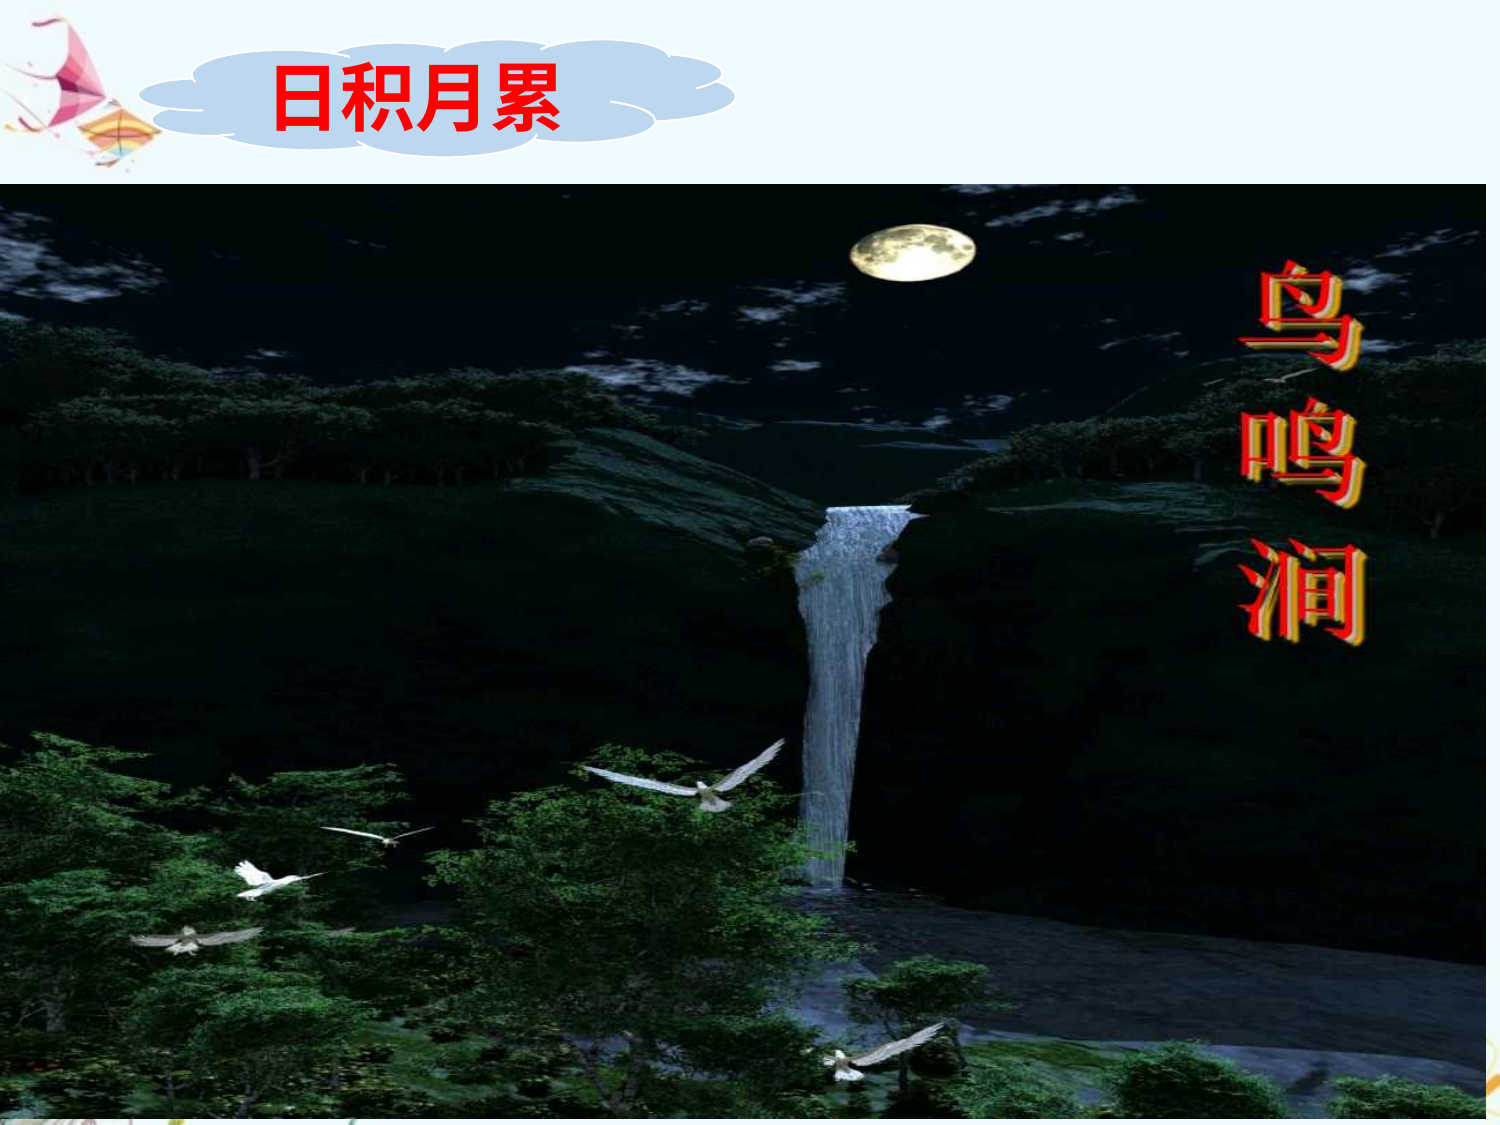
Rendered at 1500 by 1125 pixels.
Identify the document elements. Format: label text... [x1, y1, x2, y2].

picture [0, 0, 1500, 1125]
text_box 日积月累 [138, 39, 736, 158]
